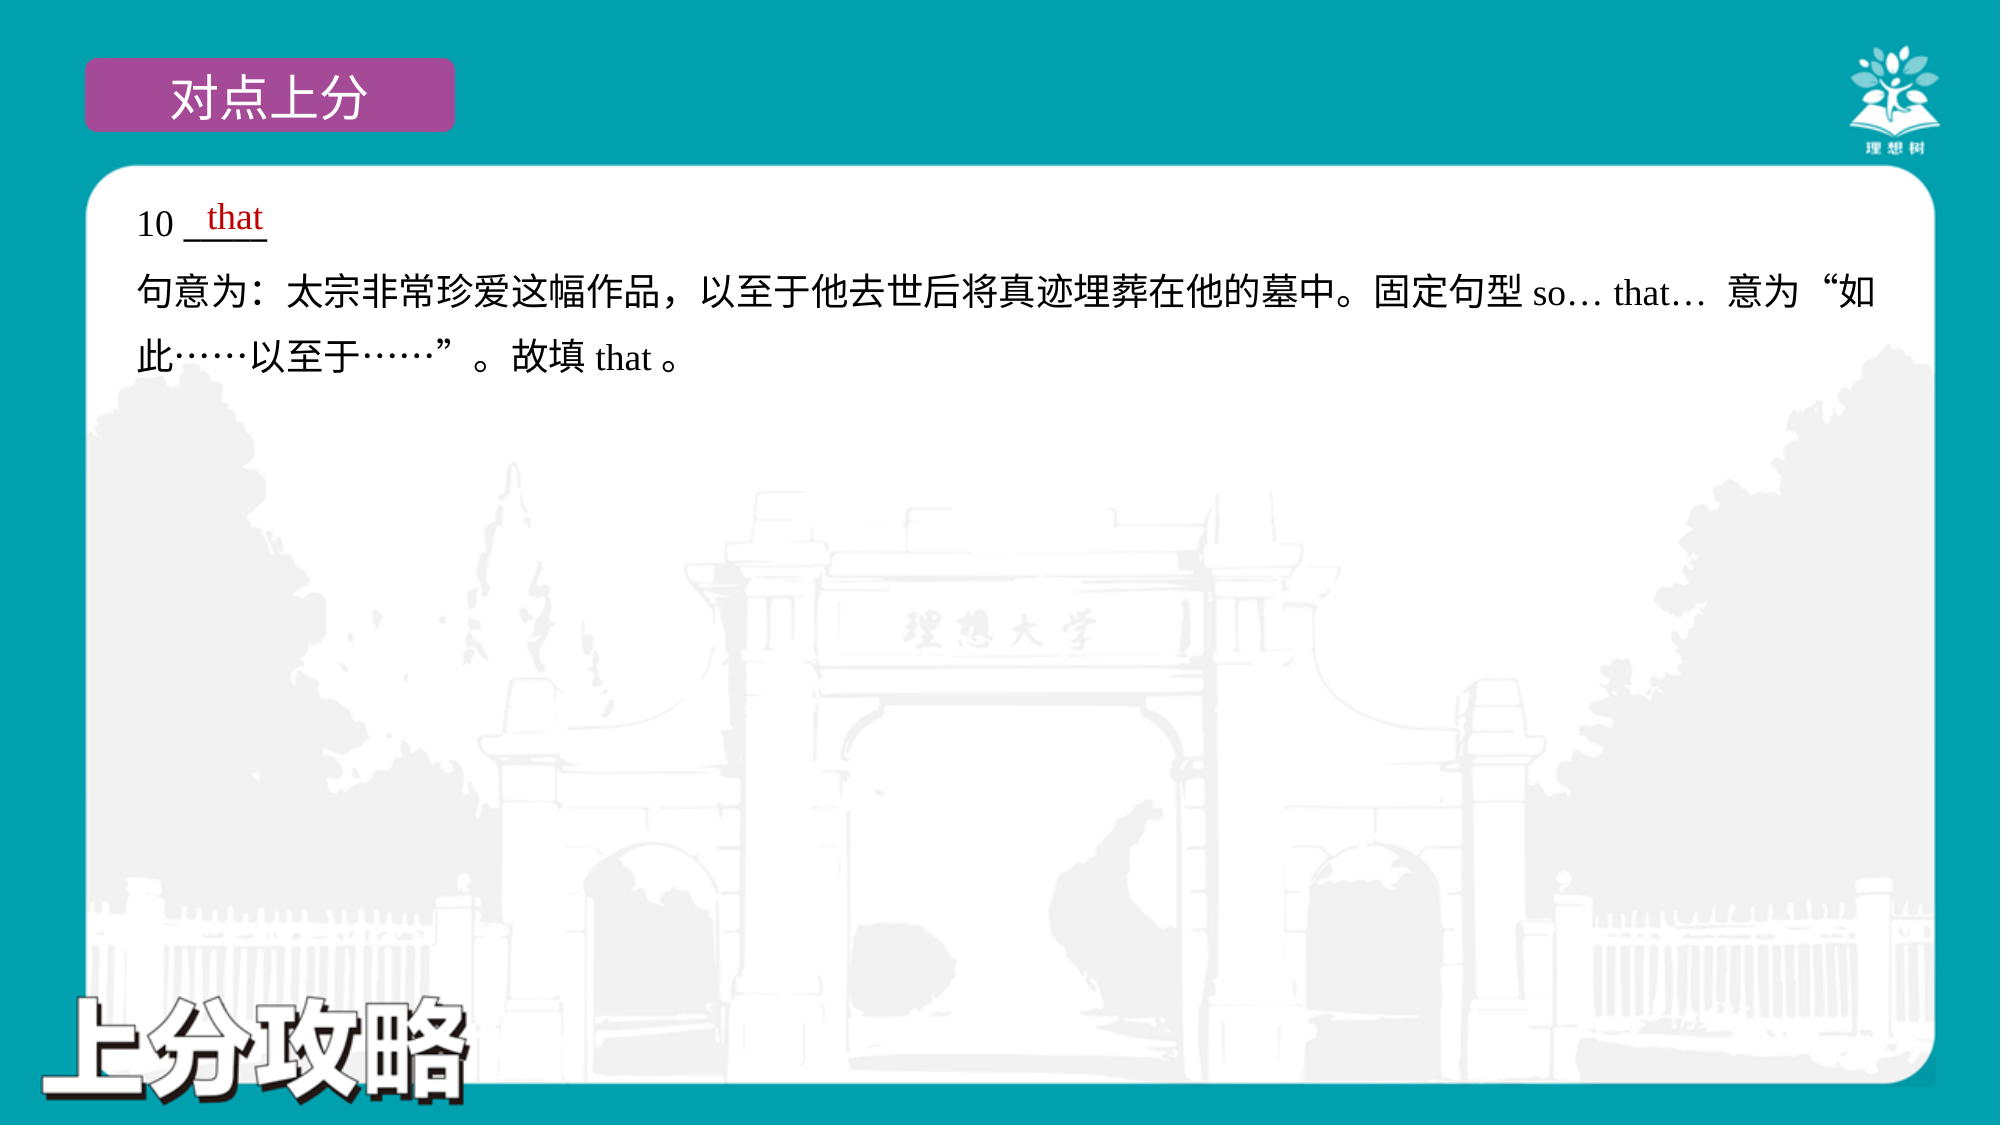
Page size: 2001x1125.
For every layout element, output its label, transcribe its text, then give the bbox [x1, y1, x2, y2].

picture [0, 0, 2000, 1125]
text_box that [193, 170, 278, 230]
text_box 10 _____ [136, 176, 1865, 237]
text_box 句意为：太宗非常珍爱这幅作品，以至于他去世后将真迹埋葬在他的墓中。固定句型so… that… 意为“如 此……以至于……”。故填that。 [136, 244, 1865, 371]
